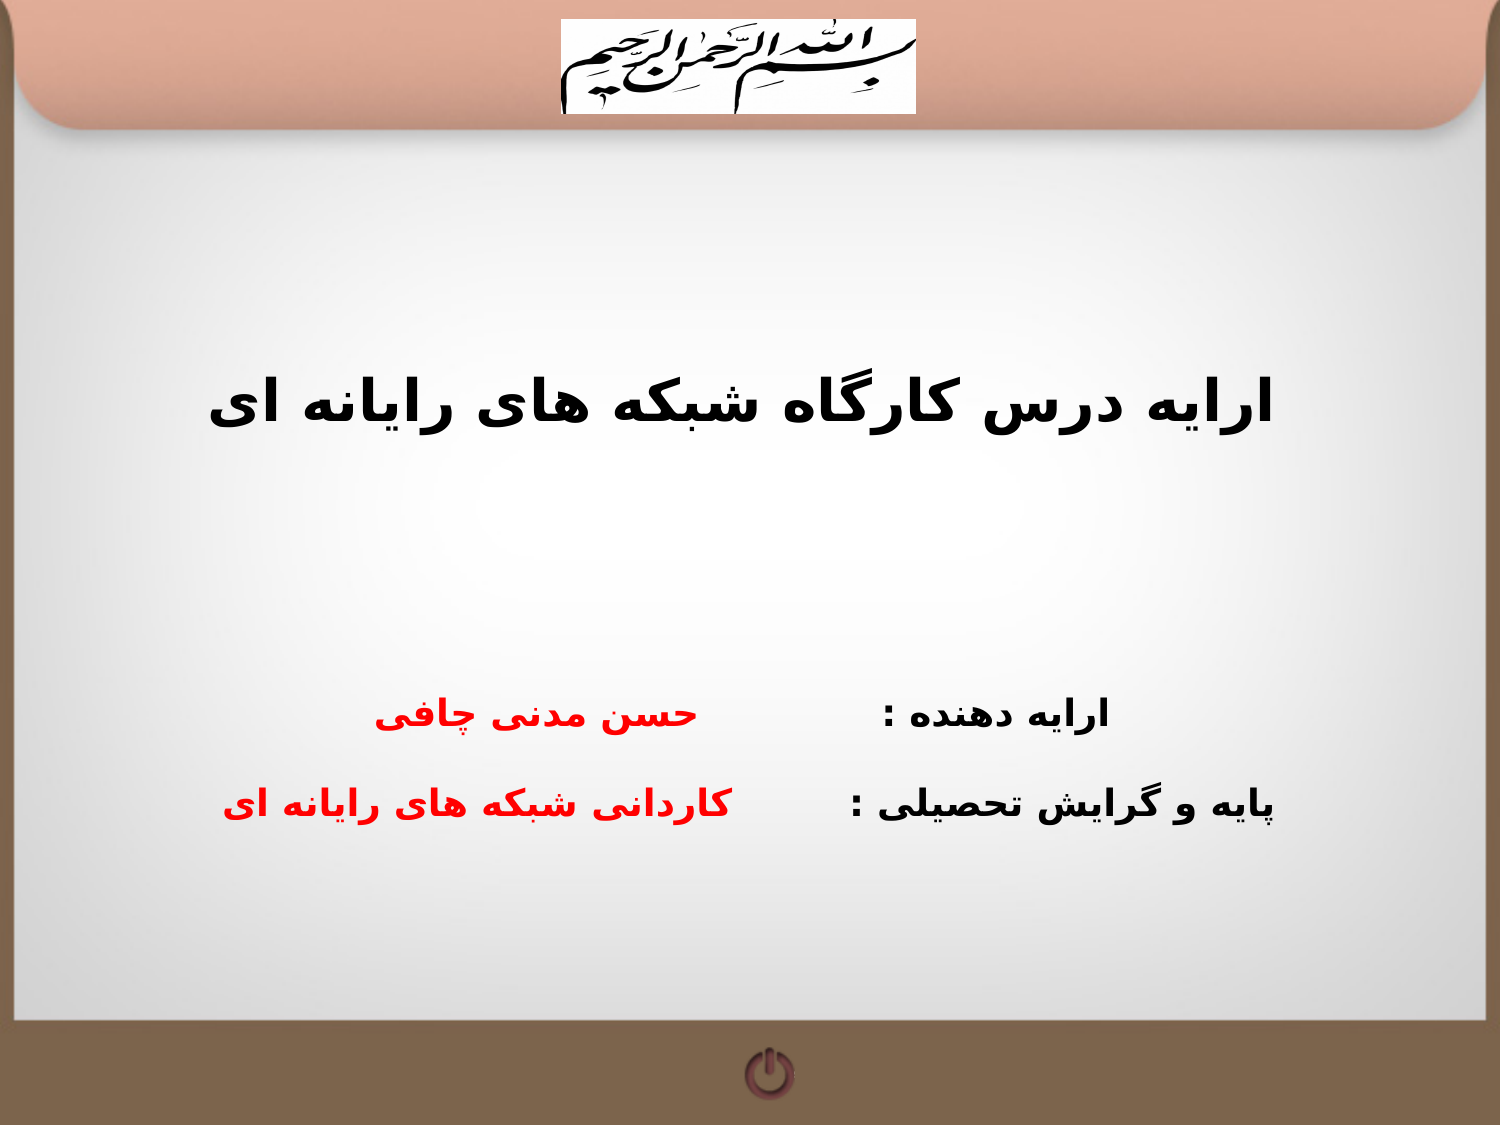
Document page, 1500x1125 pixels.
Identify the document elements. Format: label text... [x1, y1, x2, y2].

picture [0, 0, 1500, 1125]
text_box ارایه درس کارگاه شبکه های رایانه ای ارایه دهنده : حسن مدنی چافی پایه و گرایش تحصیلی : کاردانی شبکه های رایانه ای [81, 196, 1404, 946]
